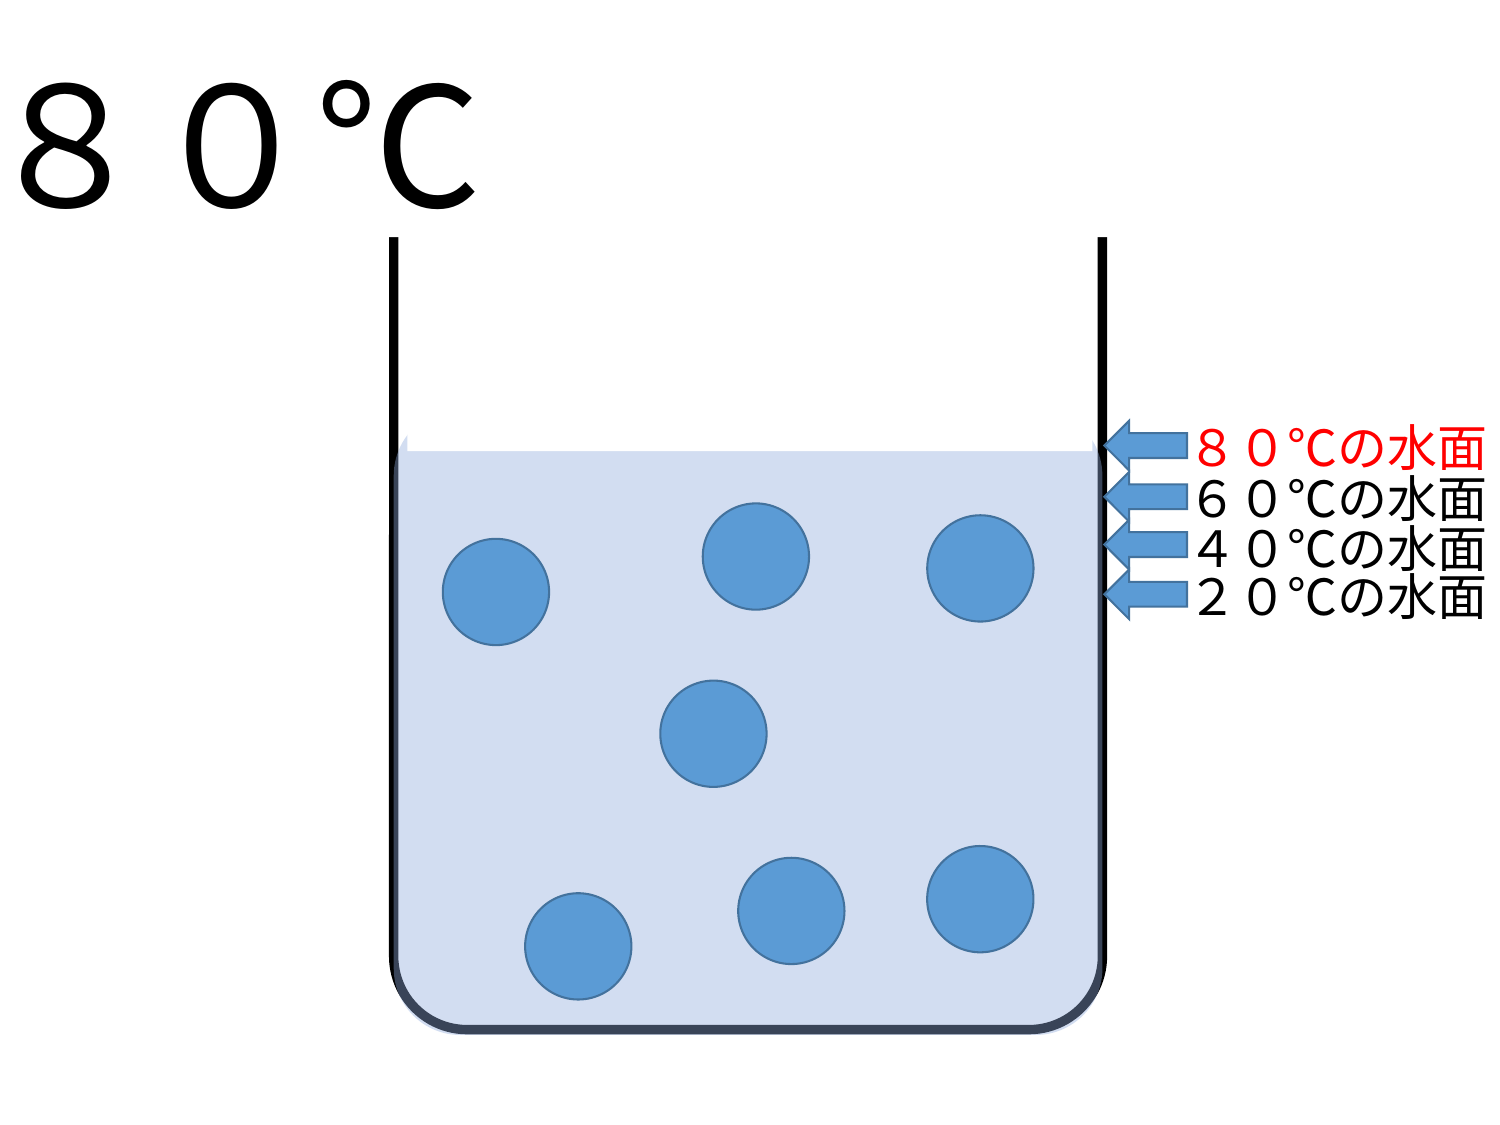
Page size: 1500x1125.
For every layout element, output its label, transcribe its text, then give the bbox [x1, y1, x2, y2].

text_box ４０℃の水面 [1174, 535, 1500, 557]
text_box ６０℃の水面 [1174, 460, 1500, 535]
text_box ２０℃の水面 [1174, 557, 1500, 633]
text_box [310, 130, 1174, 1035]
text_box ８０℃ [0, 33, 497, 249]
text_box ８０℃の水面 [1174, 408, 1500, 460]
